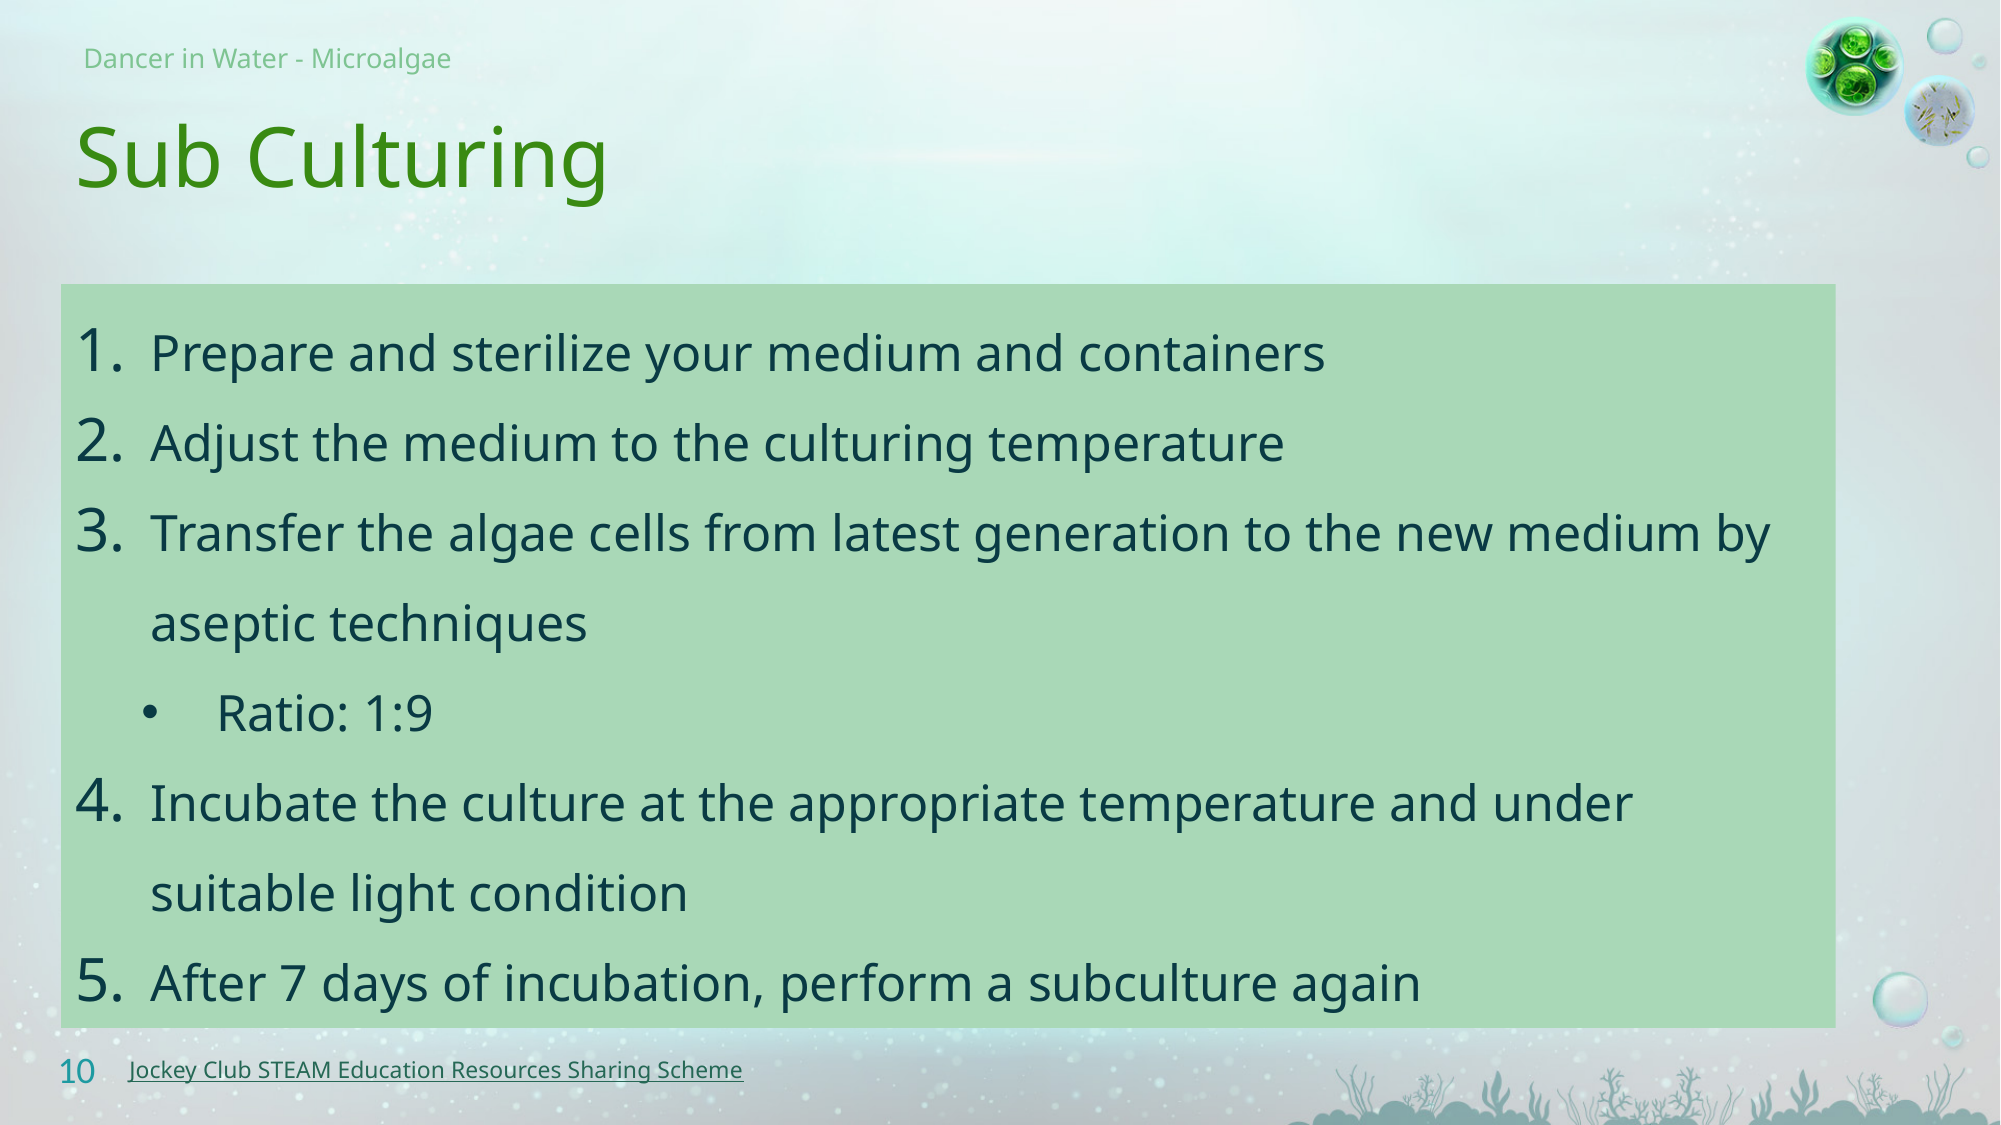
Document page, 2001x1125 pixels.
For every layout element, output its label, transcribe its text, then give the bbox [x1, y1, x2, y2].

list Prepare and sterilize your medium and containers Adjust the medium to the culturing temperature Transfer the algae cells from latest generation to the new medium by aseptic techniques Ratio: 1:9 Incubate the culture at the appropriate temperature and under suitable light condition After 7 days of incubation, perform a subculture again [61, 284, 1836, 1028]
picture [0, 0, 2001, 1125]
slide_number 10 [35, 1038, 118, 1099]
title Sub Culturing [61, 96, 1571, 229]
